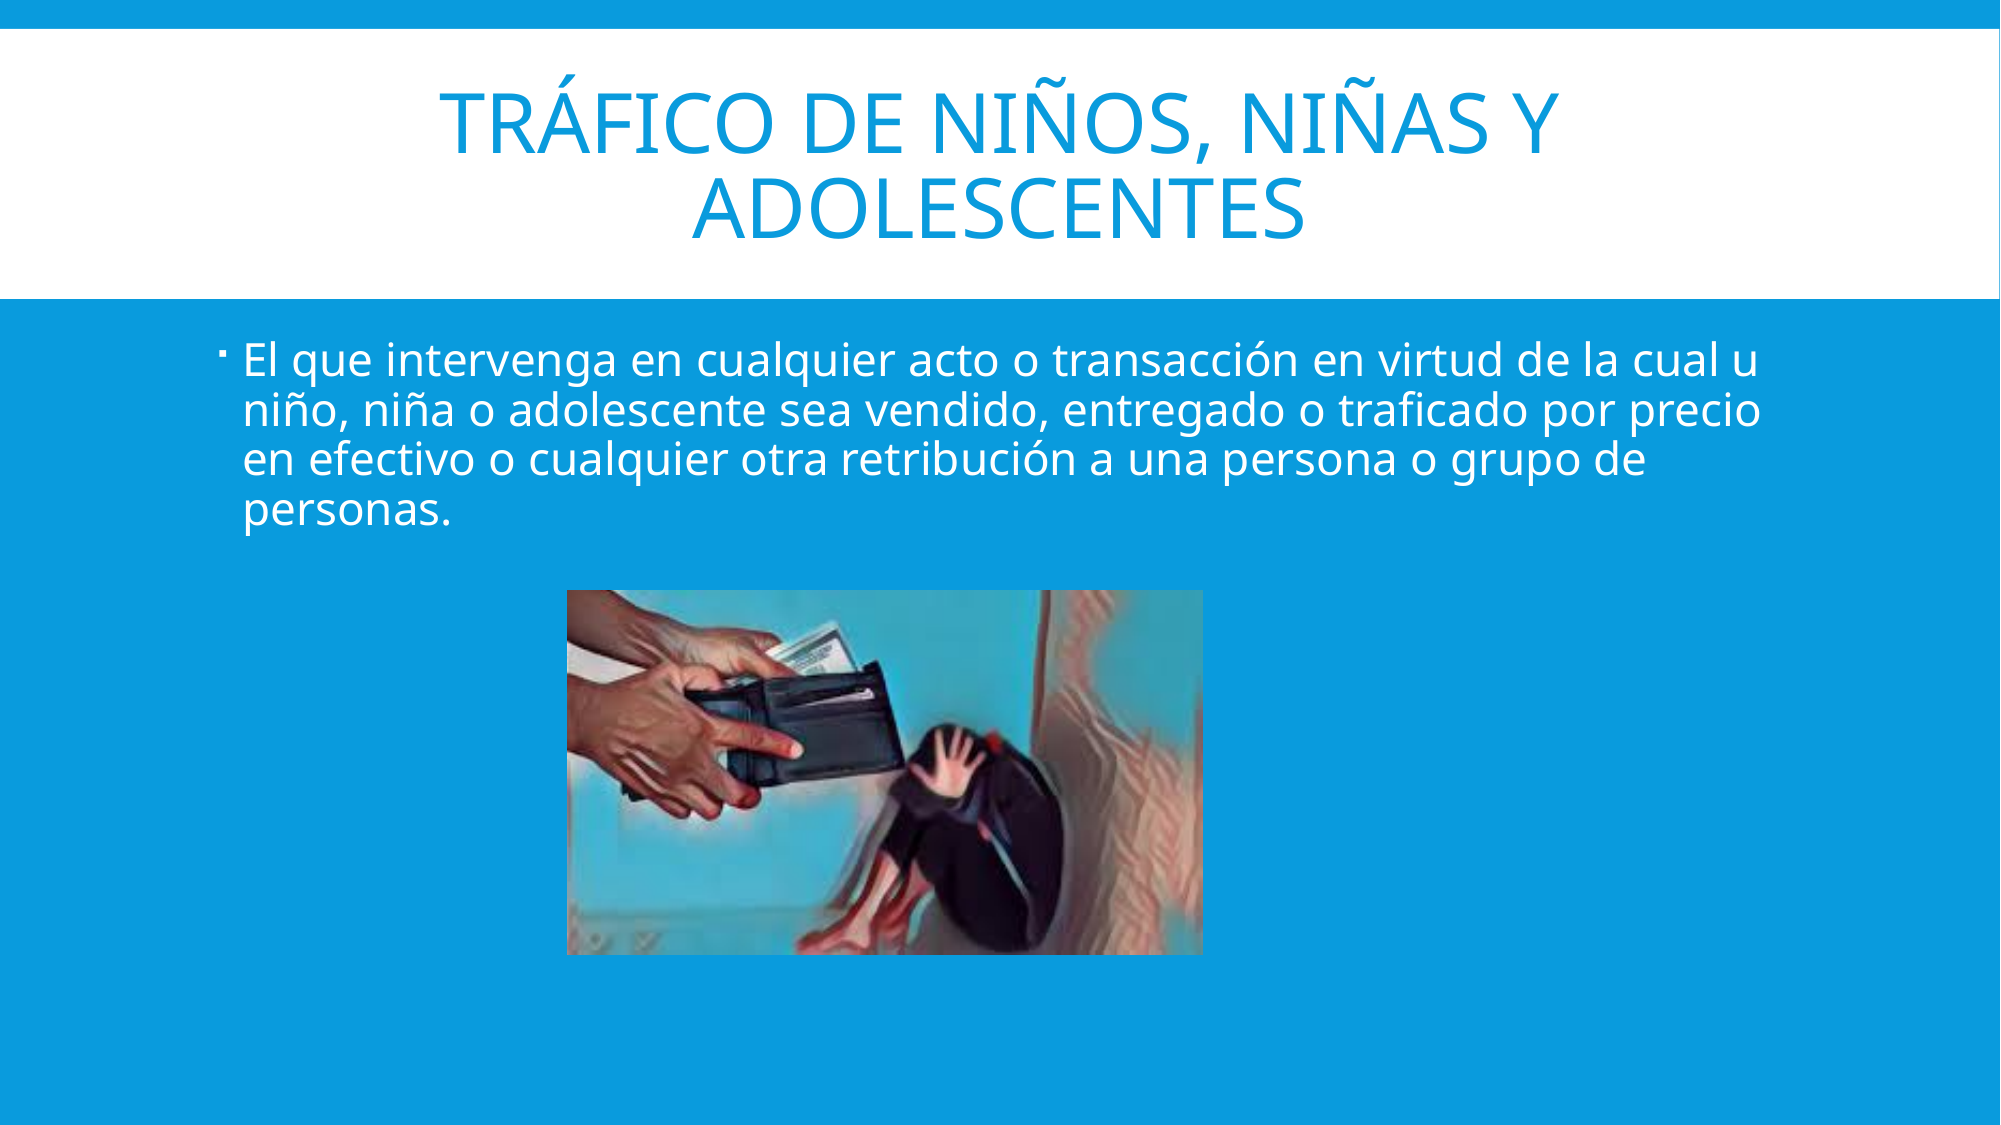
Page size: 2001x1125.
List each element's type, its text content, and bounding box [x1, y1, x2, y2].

title Tráfico de niños, niñas y adolescentes [197, 46, 1803, 294]
picture [568, 591, 1202, 954]
list El que intervenga en cualquier acto o transacción en virtud de la cual u niño, niña o adolescente sea vendido, entregado o traficado por precio en efectivo o cualquier otra retribución a una persona o grupo de personas. [197, 329, 1803, 1021]
